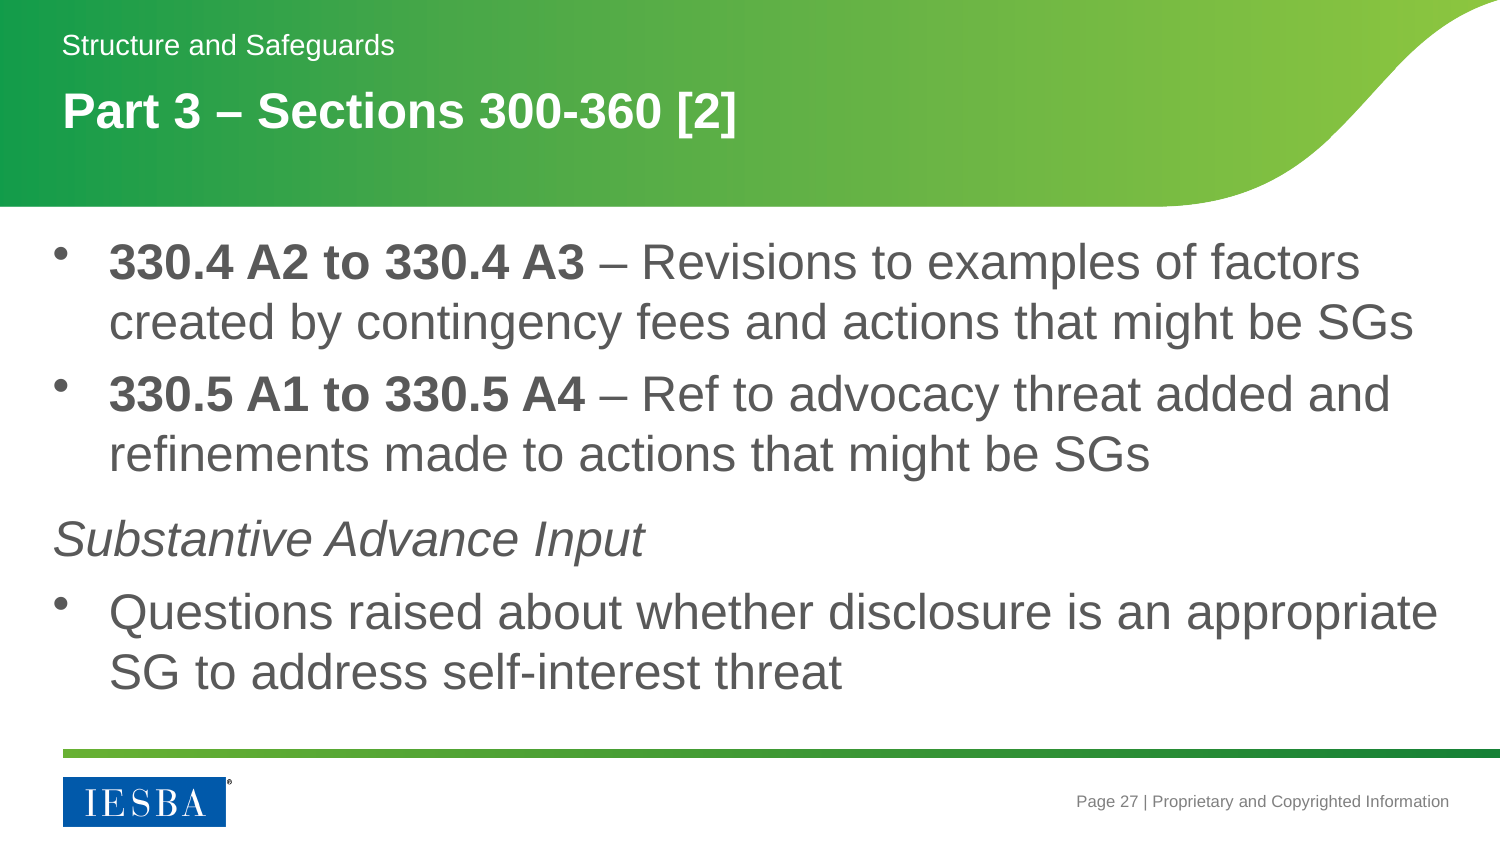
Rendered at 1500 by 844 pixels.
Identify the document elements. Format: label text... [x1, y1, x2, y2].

subtitle Structure and Safeguards [61, 25, 500, 55]
picture [0, 0, 1500, 207]
title Part 3 – Sections 300-360 [2] [62, 75, 1300, 142]
picture [63, 777, 232, 827]
list 330.4 A2 to 330.4 A3 – Revisions to examples of factors created by contingency fees and actions that might be SGs 330.5 A1 to 330.5 A4 – Ref to advocacy threat added and refinements made to actions that might be SGs Substantive Advance Input Questions raised about whether disclosure is an appropriate SG to address self-interest threat [37, 221, 1475, 723]
